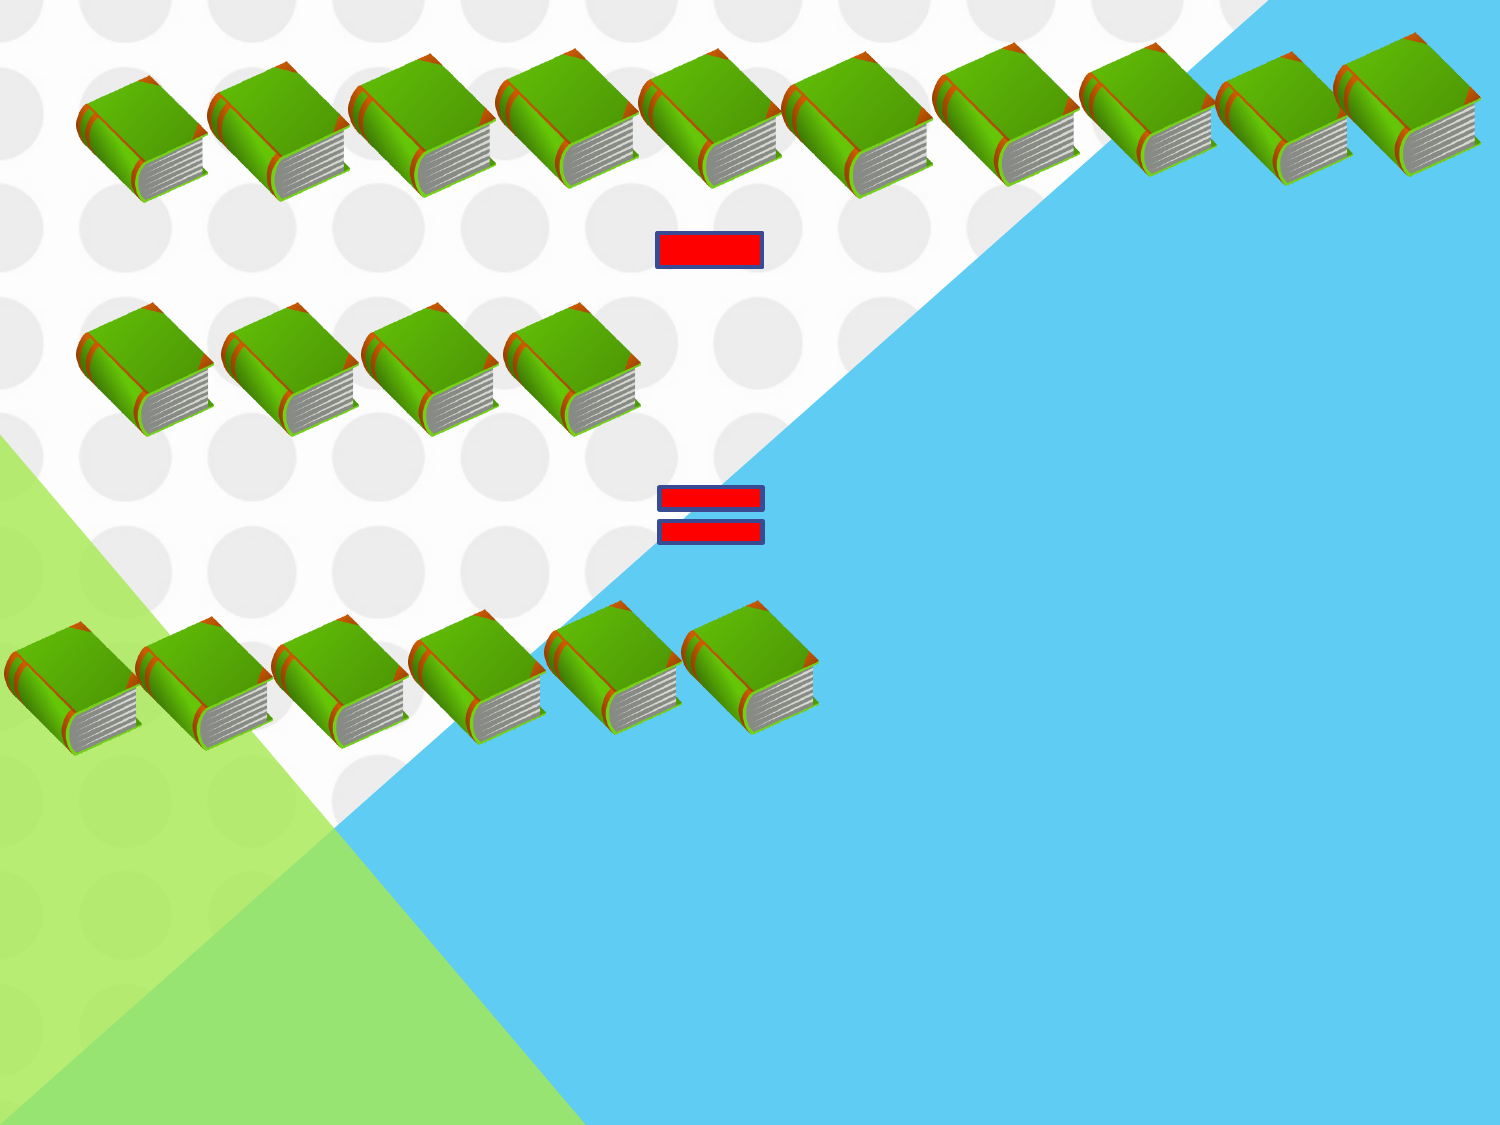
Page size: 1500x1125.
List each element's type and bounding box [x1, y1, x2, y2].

picture [4, 600, 820, 756]
text_box [657, 485, 765, 512]
picture [76, 302, 215, 437]
picture [503, 302, 642, 437]
text_box [655, 231, 764, 269]
picture [76, 32, 1481, 204]
picture [360, 302, 499, 437]
text_box [657, 519, 765, 545]
picture [221, 302, 359, 437]
